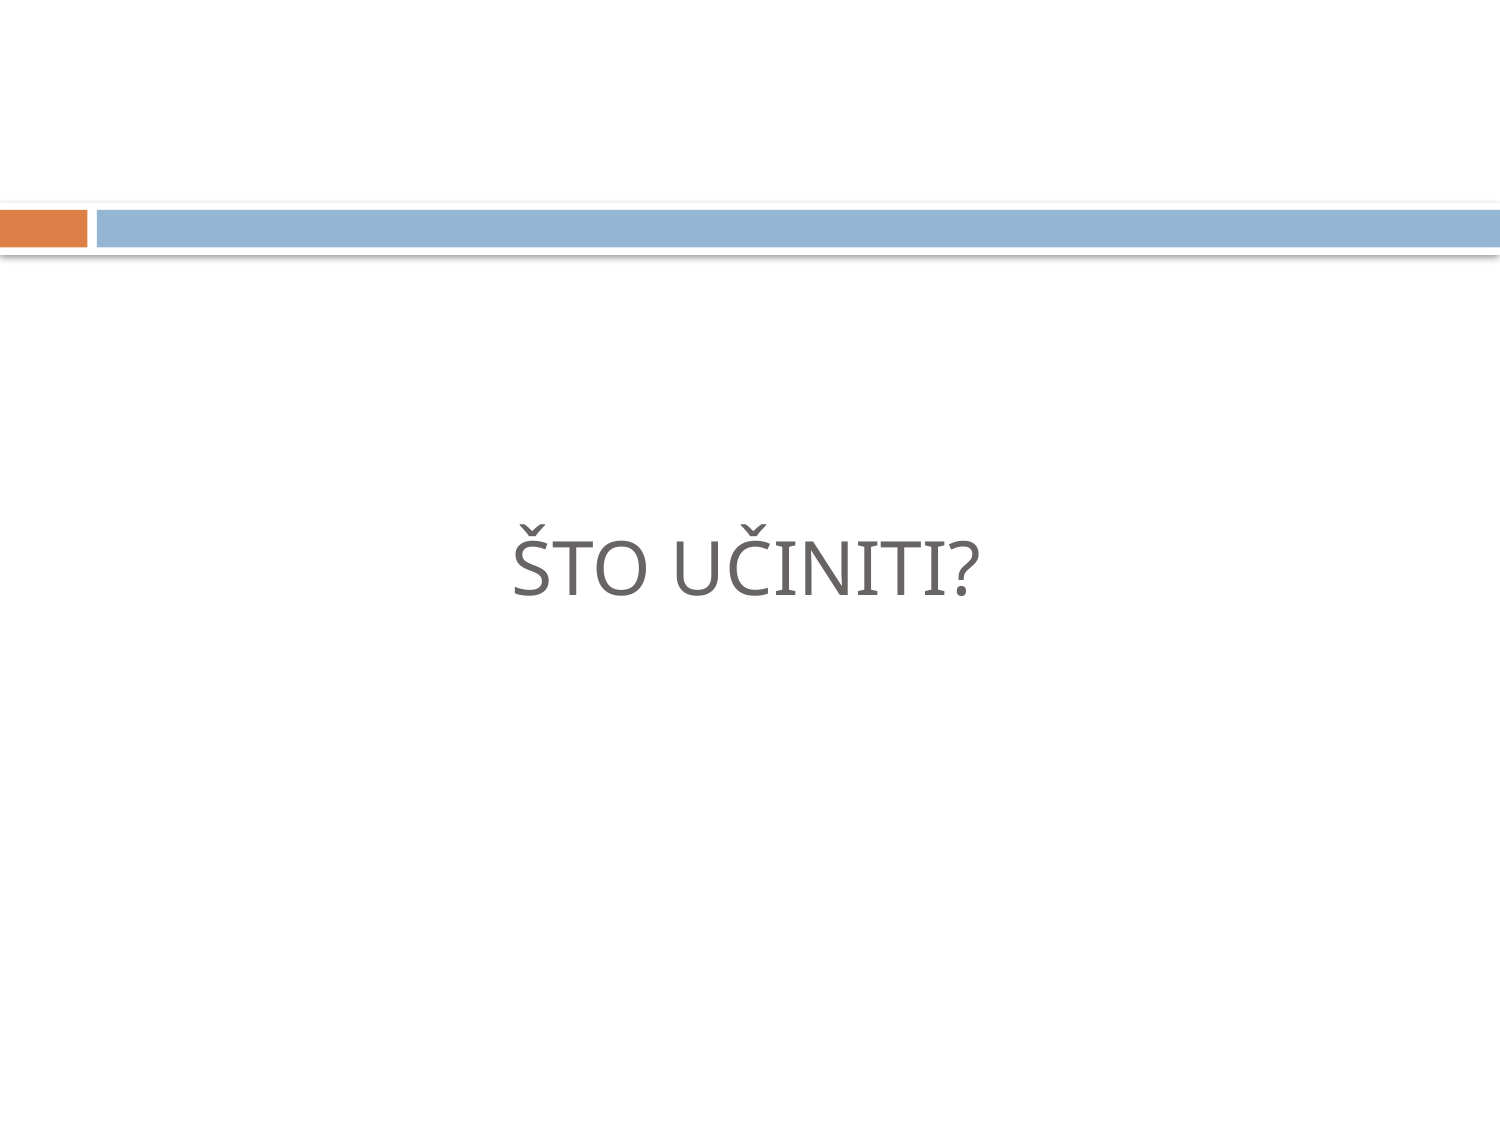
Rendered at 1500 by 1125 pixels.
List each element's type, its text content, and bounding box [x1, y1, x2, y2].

text_box ŠTO UČINITI? [88, 467, 1405, 618]
